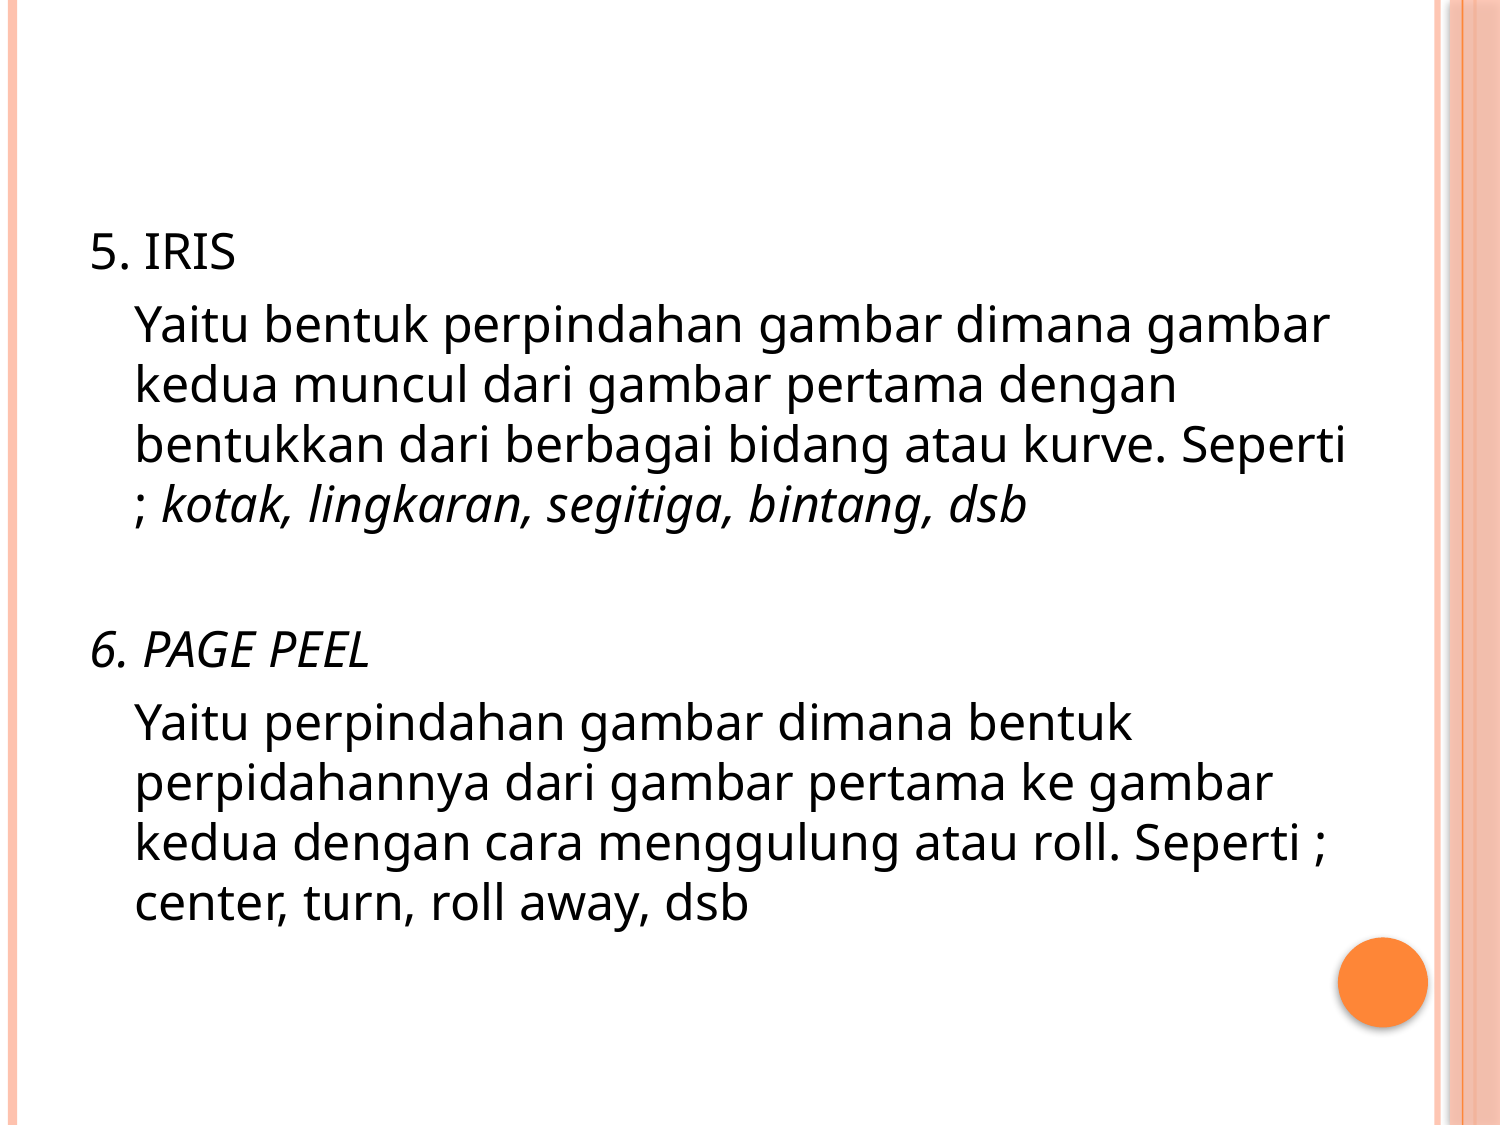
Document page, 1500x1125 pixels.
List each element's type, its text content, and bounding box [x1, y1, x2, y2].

list 5. IRIS Yaitu bentuk perpindahan gambar dimana gambar kedua muncul dari gambar pertama dengan bentukkan dari berbagai bidang atau kurve. Seperti ; kotak, lingkaran, segitiga, bintang, dsb 6. PAGE PEEL Yaitu perpindahan gambar dimana bentuk perpidahannya dari gambar pertama ke gambar kedua dengan cara menggulung atau roll. Seperti ; center, turn, roll away, dsb [75, 212, 1375, 975]
